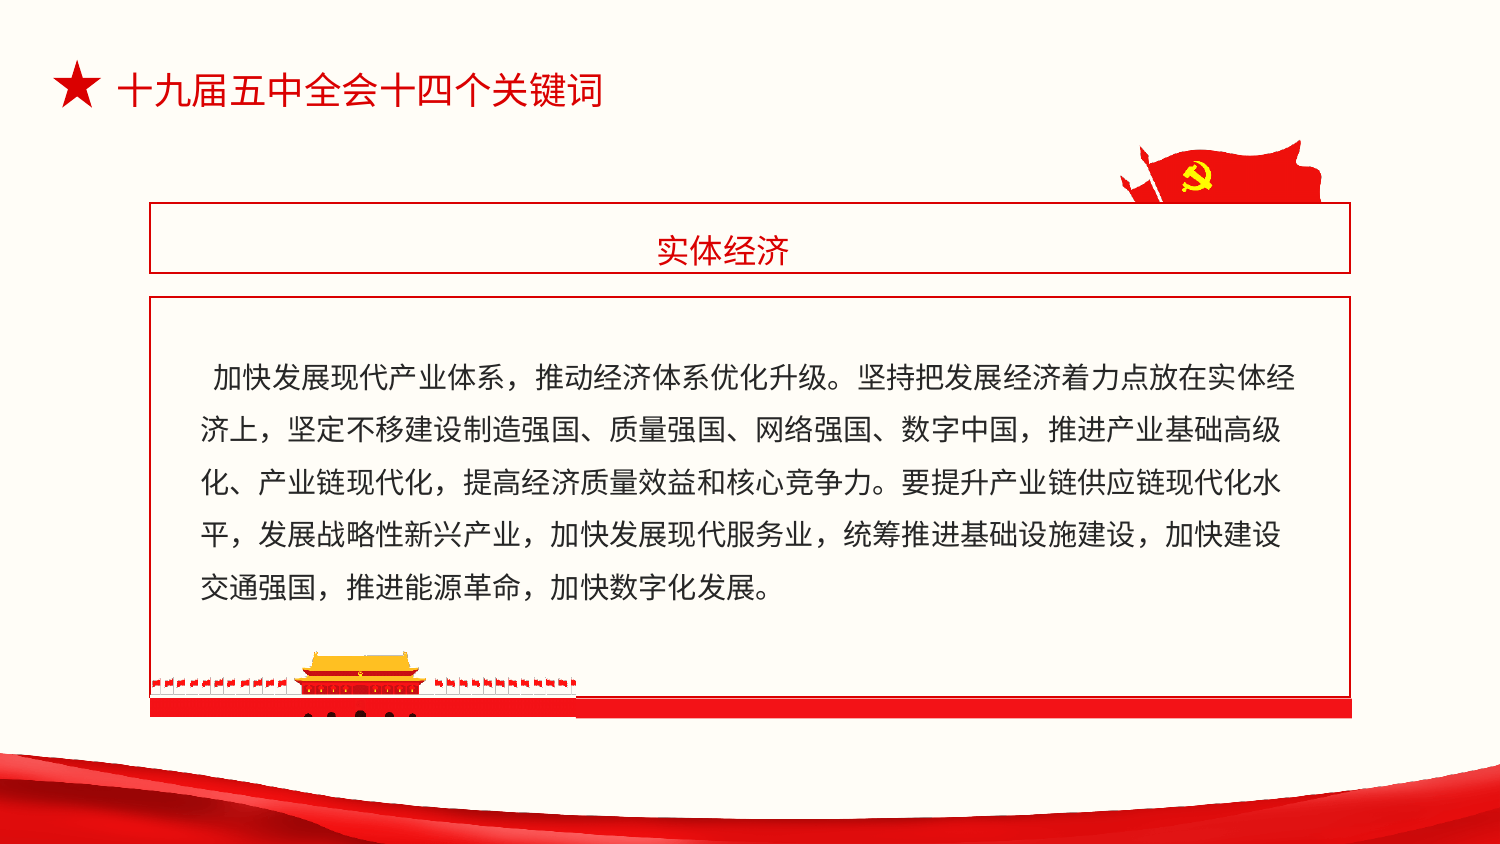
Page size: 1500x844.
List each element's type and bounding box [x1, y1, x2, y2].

text_box [149, 134, 1350, 274]
text_box [149, 296, 1352, 719]
picture [0, 746, 1500, 844]
